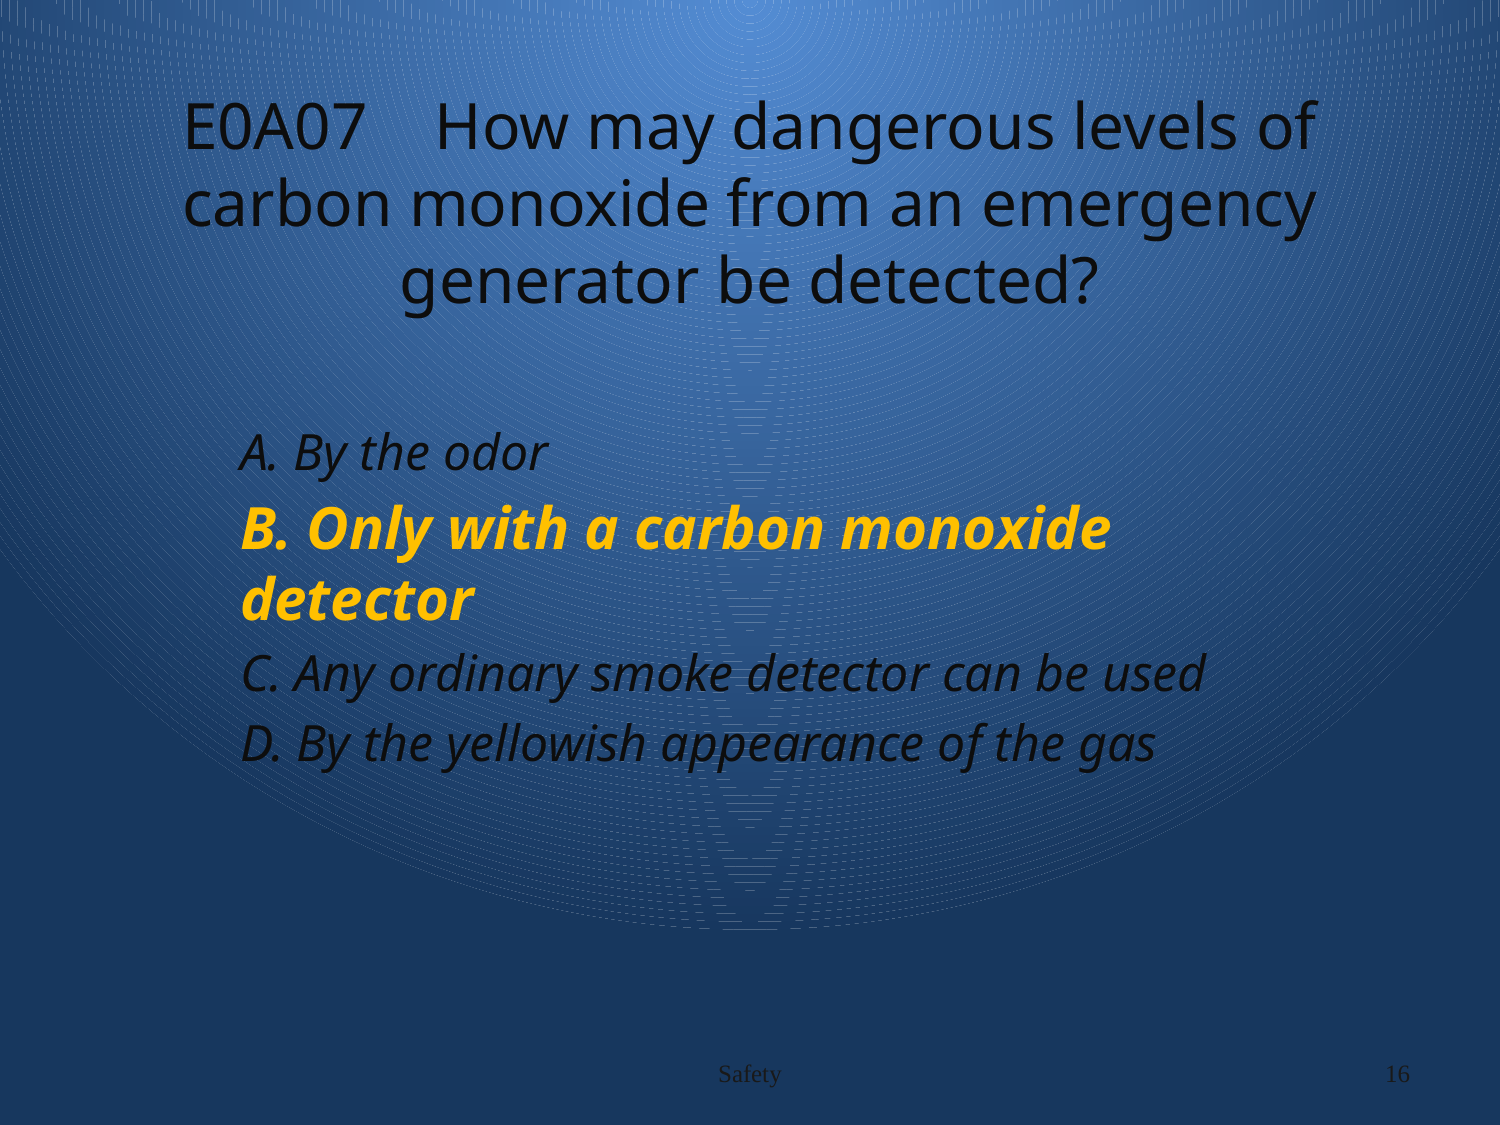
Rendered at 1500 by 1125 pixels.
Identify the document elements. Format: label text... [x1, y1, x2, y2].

title E0A07 How may dangerous levels of carbon monoxide from an emergency generator be detected? [62, 0, 1438, 325]
subtitle A. By the odor B. Only with a carbon monoxide detector C. Any ordinary smoke detector can be used D. By the yellowish appearance of the gas [225, 412, 1275, 1013]
slide_number 16 [1074, 1042, 1425, 1103]
footer Safety [512, 1042, 988, 1103]
